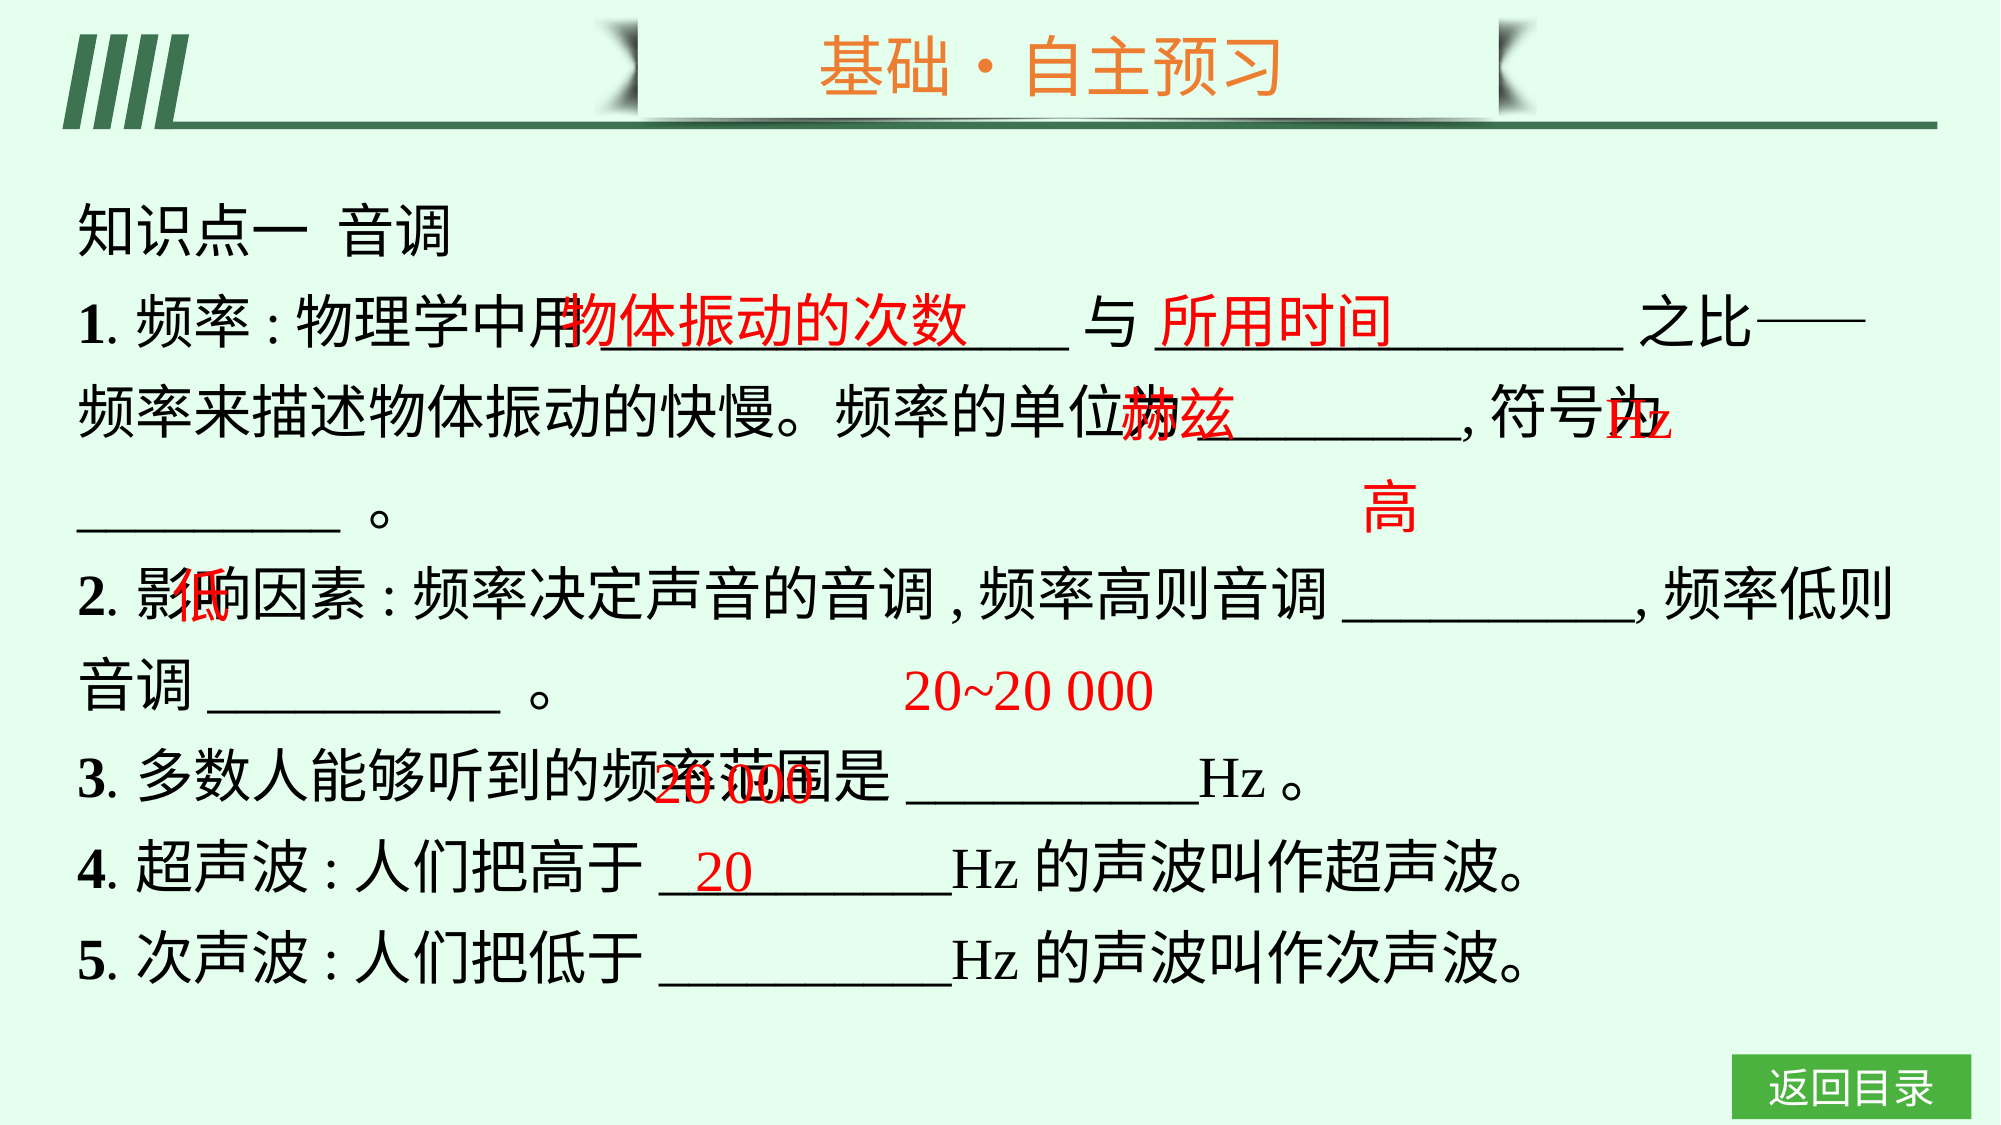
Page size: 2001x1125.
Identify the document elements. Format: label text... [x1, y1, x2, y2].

text_box 所用时间 [1145, 255, 1422, 362]
text_box 物体振动的次数 [546, 255, 997, 362]
text_box 低 [158, 531, 260, 637]
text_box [62, 34, 1938, 130]
text_box 20~20 000 [889, 623, 1185, 730]
text_box 20 000 [639, 716, 845, 823]
text_box 20 [680, 805, 770, 911]
text_box Hz [1590, 351, 1703, 458]
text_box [594, 16, 1537, 127]
text_box 知识点一 音调 1.频率:物理学中用________________与________________之比——频率来描述物体振动的快慢。频率的单位为_________,符号为_________ 。 2.影响因素:频率决定声音的音调,频率高则音调__________,频率低则音调__________ 。 3.多数人能够听到的频率范围是__________Hz。 4.超声波:人们把高于__________Hz的声波叫作超声波。 5.次声波:人们把低于__________Hz的声波叫作次声波。 [62, 165, 1938, 999]
text_box 赫兹 [1105, 350, 1266, 456]
text_box 高 [1346, 442, 1448, 548]
